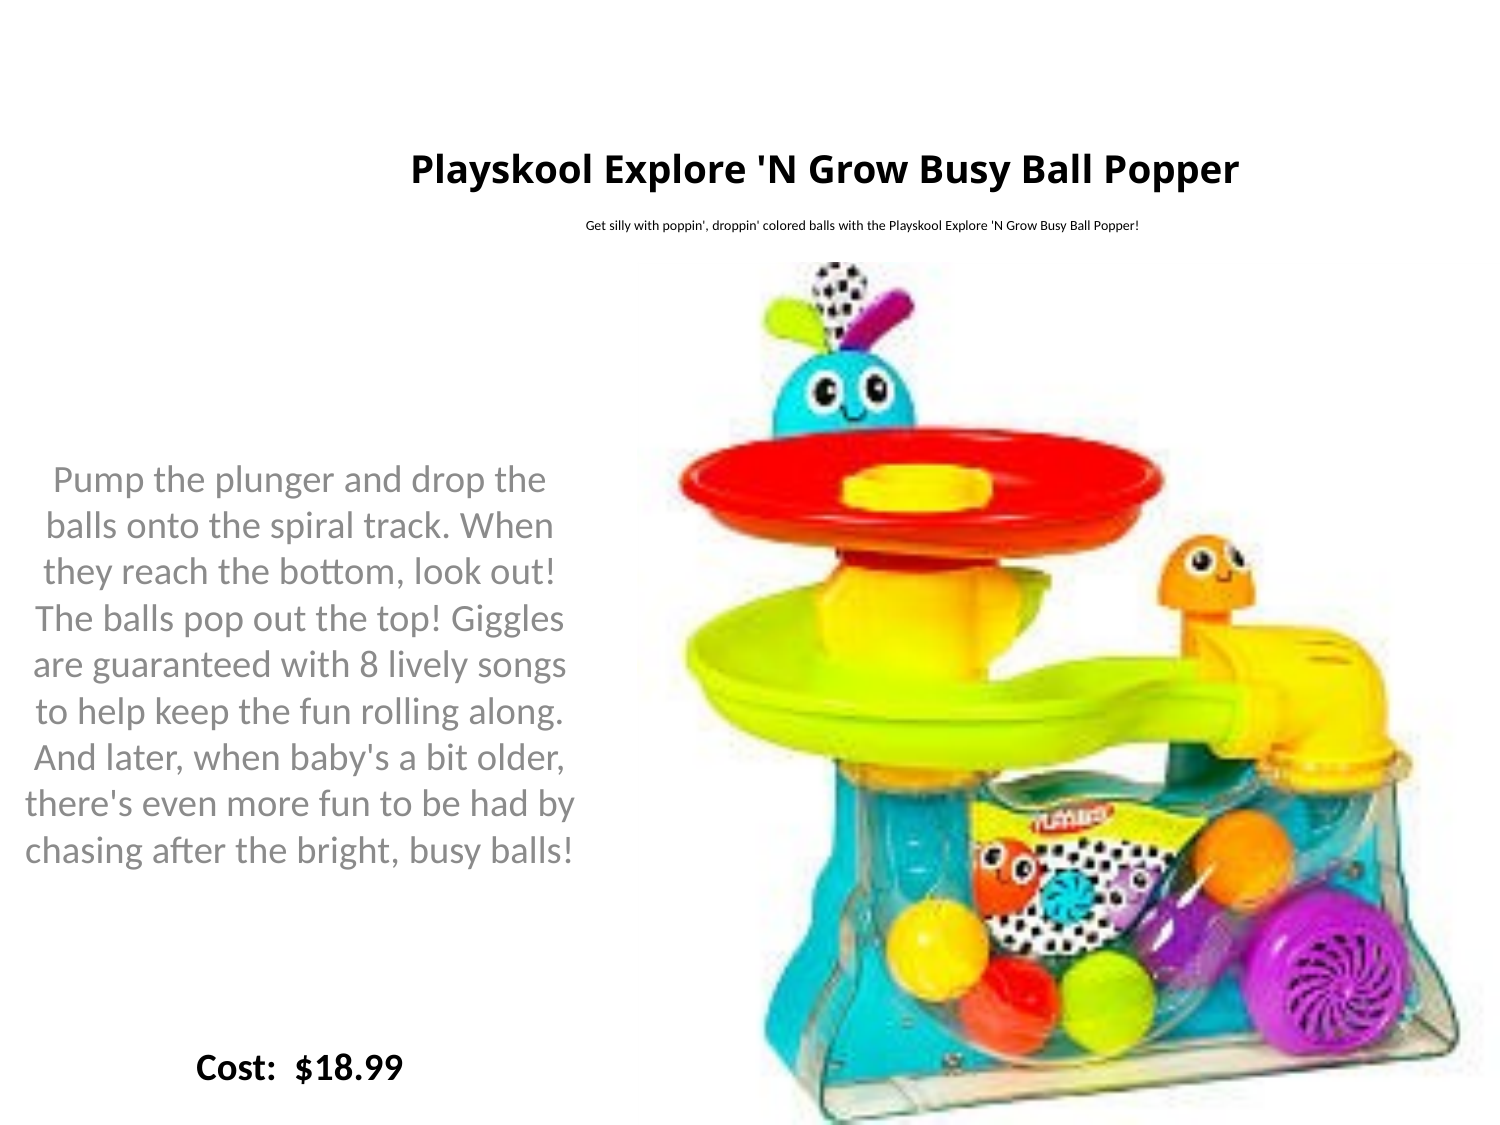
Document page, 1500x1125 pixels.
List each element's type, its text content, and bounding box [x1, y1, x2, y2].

subtitle Pump the plunger and drop the balls onto the spiral track. When they reach the bottom, look out! The balls pop out the top! Giggles are guaranteed with 8 lively songs to help keep the fun rolling along. And later, when baby's a bit older, there's even more fun to be had by chasing after the bright, busy balls! Cost: $18.99 [0, 337, 600, 1100]
picture [637, 262, 1500, 1125]
title Playskool Explore 'N Grow Busy Ball Popper Get silly with poppin', droppin' colored balls with the Playskool Explore 'N Grow Busy Ball Popper! [150, 137, 1500, 263]
